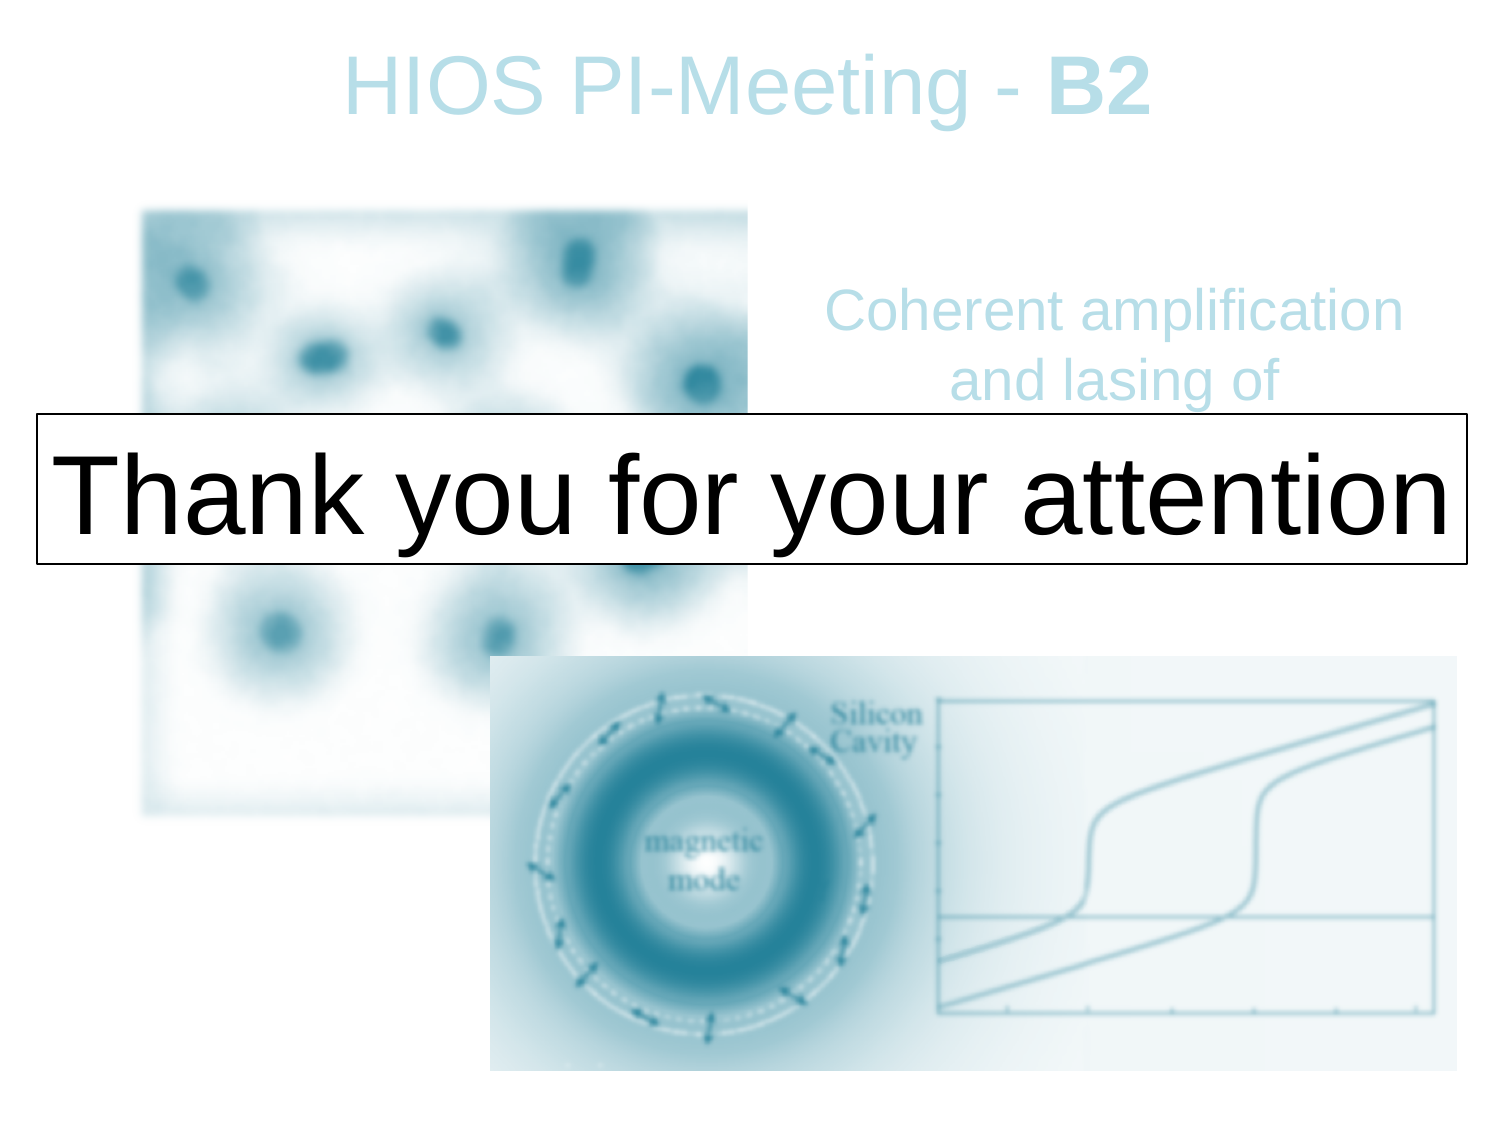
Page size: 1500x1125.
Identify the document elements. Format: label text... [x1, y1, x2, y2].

text_box Coherent amplification and lasing of metal/organic hybrid structures [797, 264, 1433, 414]
text_box Thank you for your attention [753, 414, 1467, 565]
picture [104, 139, 1457, 1071]
text_box HIOS PI-Meeting - B2 [0, 23, 1500, 139]
text_box Thank you for your attention [36, 414, 99, 565]
